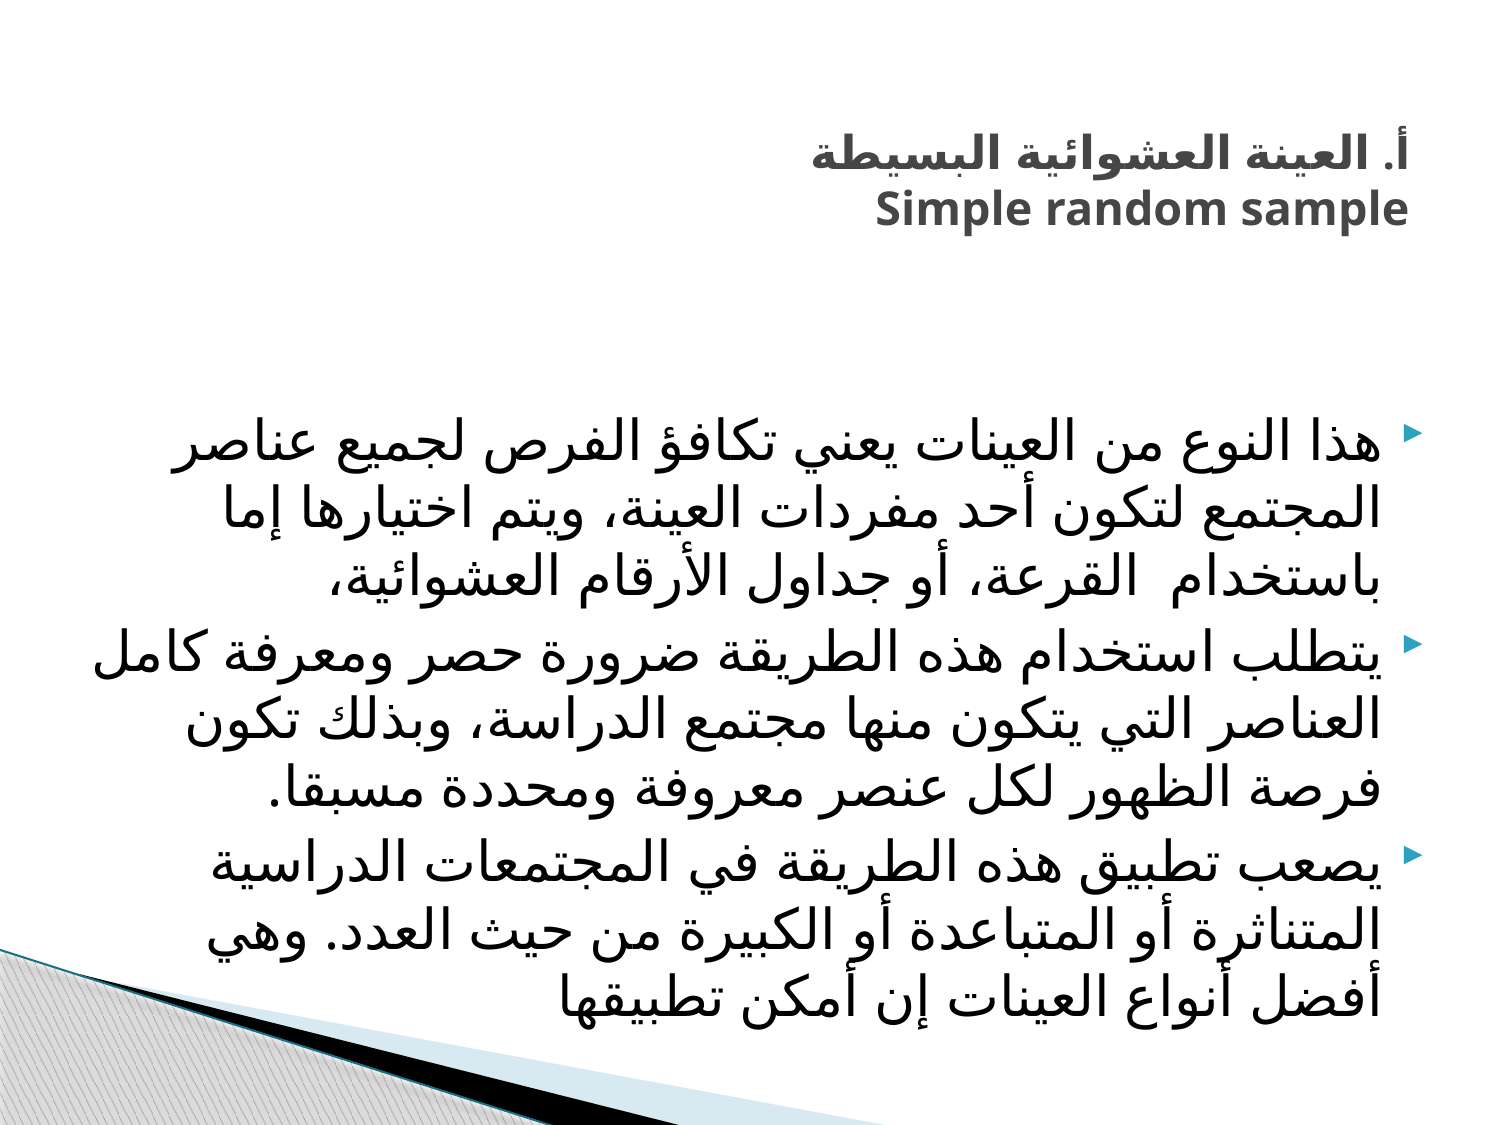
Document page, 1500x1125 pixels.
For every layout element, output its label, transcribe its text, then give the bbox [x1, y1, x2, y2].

list هذا النوع من العينات يعني تكافؤ الفرص لجميع عناصر المجتمع لتكون أحد مفردات العينة، ويتم اختيارها إما باستخدام القرعة، أو جداول الأرقام العشوائية، يتطلب استخدام هذه الطريقة ضرورة حصر ومعرفة كامل العناصر التي يتكون منها مجتمع الدراسة، وبذلك تكون فرصة الظهور لكل عنصر معروفة ومحددة مسبقا. يصعب تطبيق هذه الطريقة في المجتمعات الدراسية المتناثرة أو المتباعدة أو الكبيرة من حيث العدد. وهي أفضل أنواع العينات إن أمكن تطبيقها [75, 349, 1459, 1083]
title أ‌. العينة العشوائية البسيطة Simple random sample [75, 115, 1425, 349]
